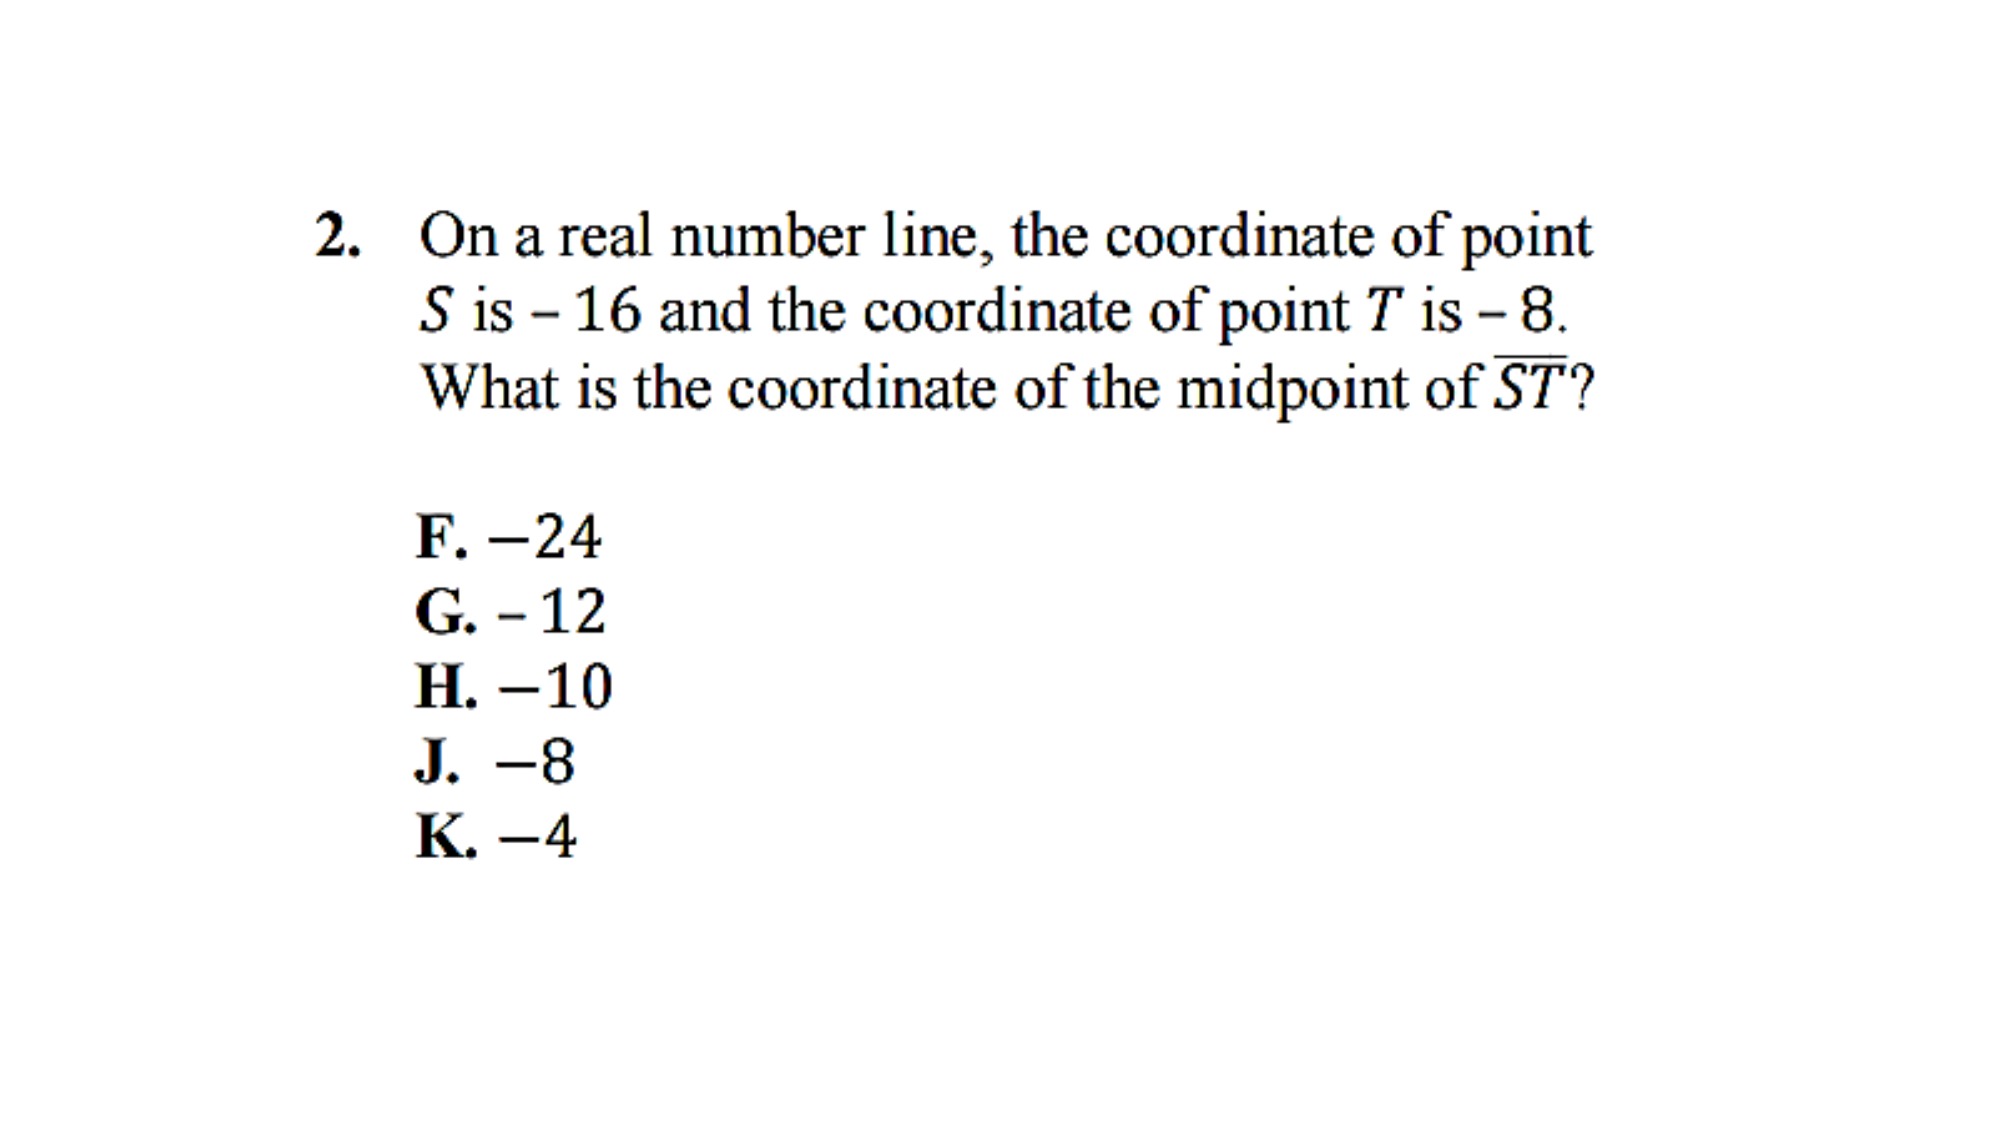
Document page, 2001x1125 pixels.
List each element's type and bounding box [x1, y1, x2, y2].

picture [265, 164, 1637, 873]
